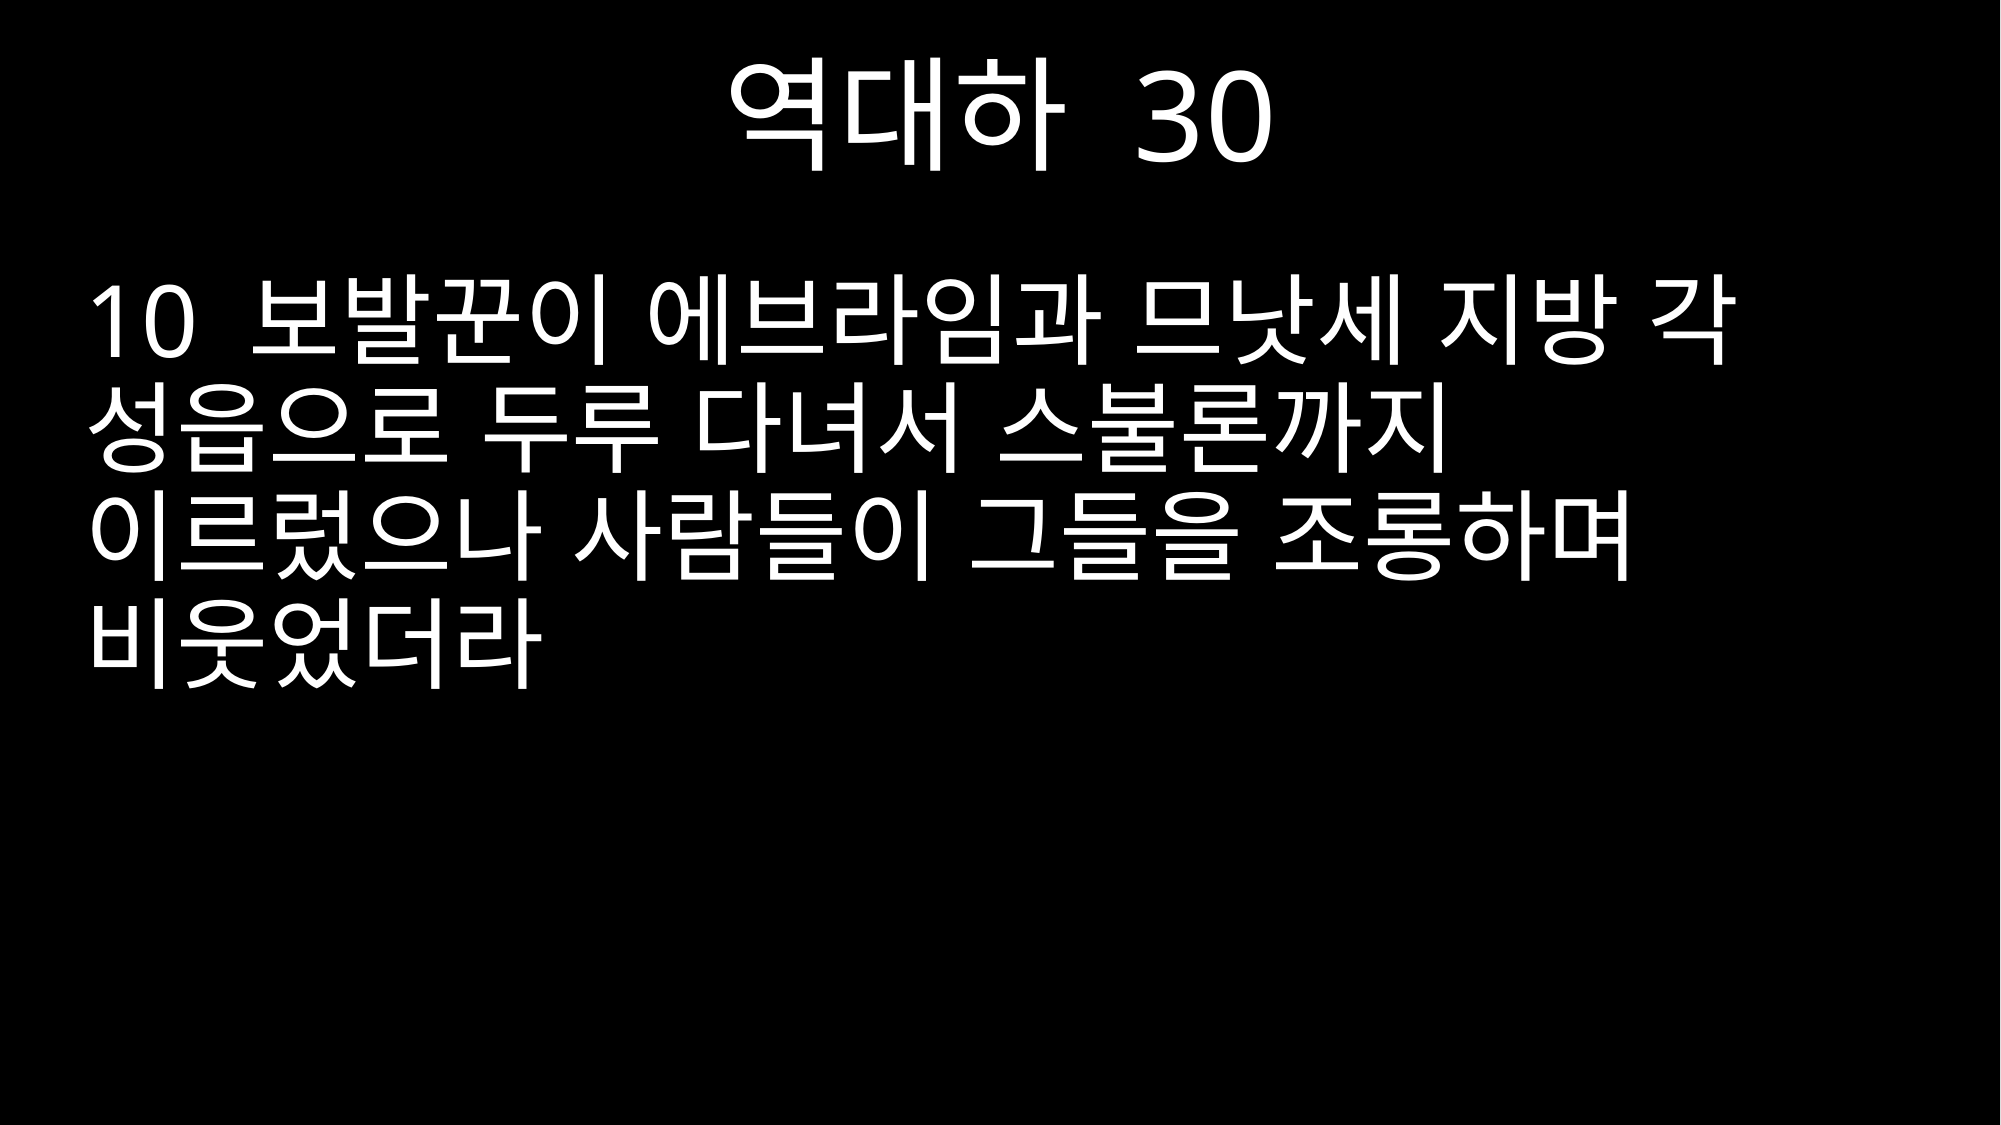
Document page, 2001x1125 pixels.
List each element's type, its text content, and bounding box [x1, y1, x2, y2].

picture [0, 0, 2001, 1125]
footer 역대하 30 [0, 32, 2000, 192]
list 10 보발꾼이 에브라임과 므낫세 지방 각 성읍으로 두루 다녀서 스불론까지 이르렀으나 사람들이 그들을 조롱하며 비웃었더라 [69, 263, 1953, 423]
